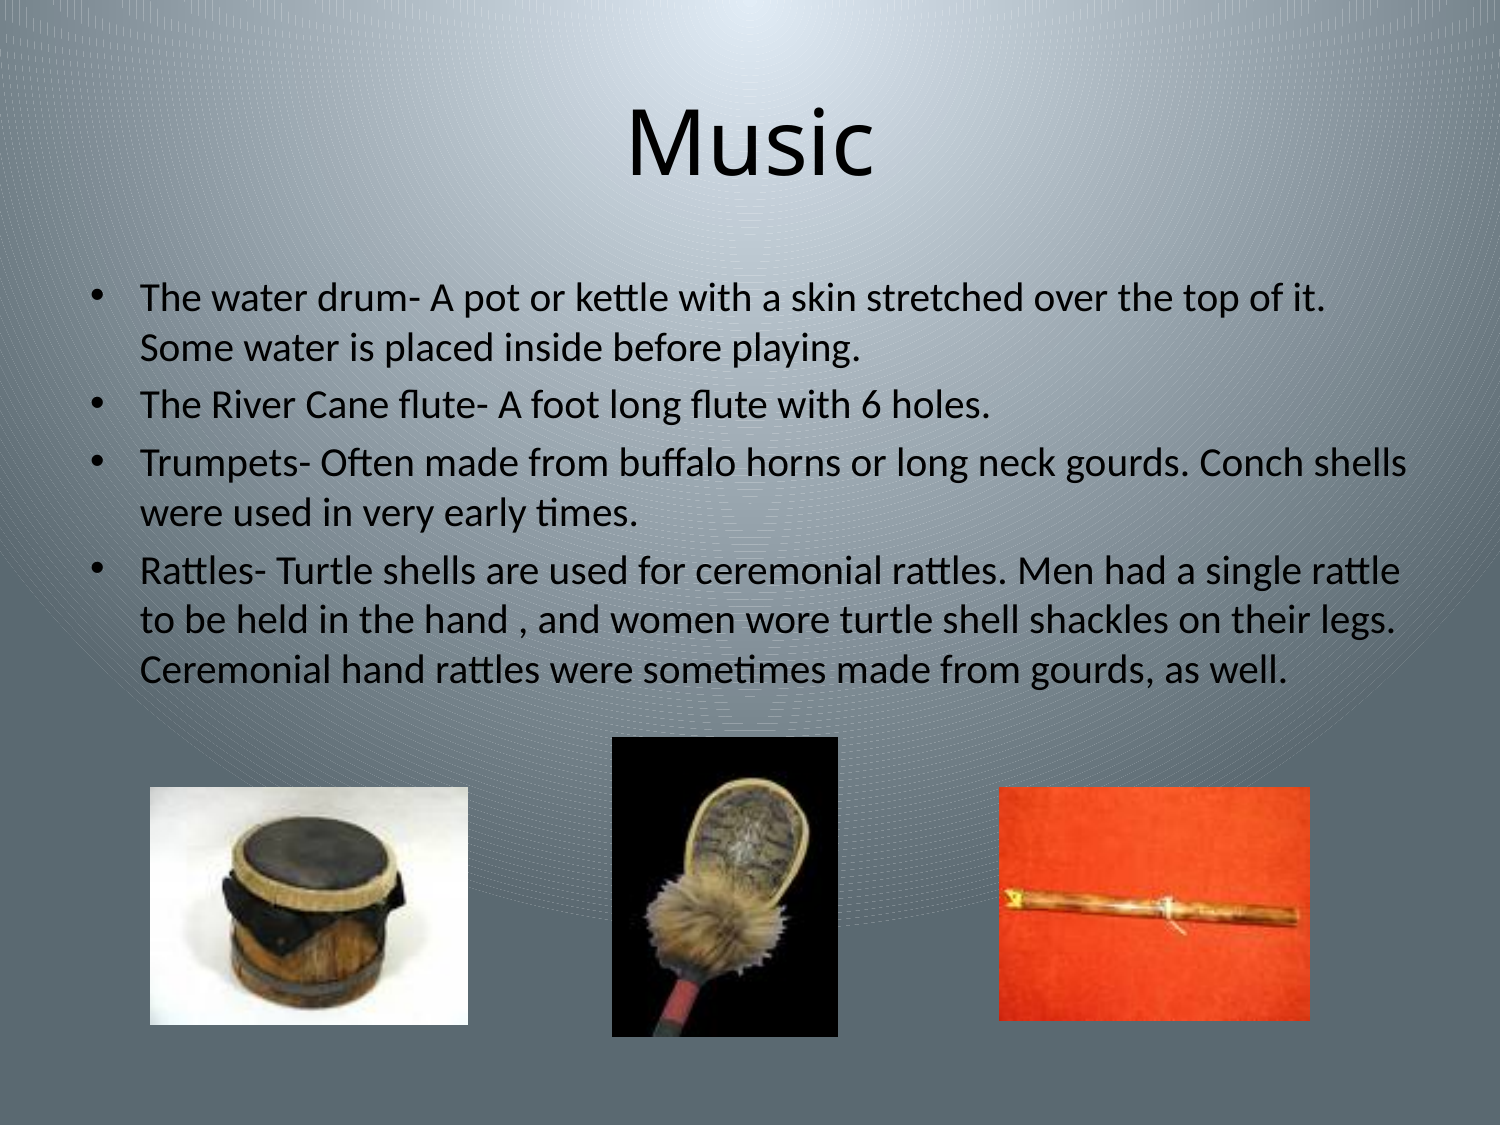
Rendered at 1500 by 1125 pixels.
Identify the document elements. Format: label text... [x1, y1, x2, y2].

picture [149, 787, 468, 1026]
list The water drum- A pot or kettle with a skin stretched over the top of it. Some water is placed inside before playing. The River Cane flute- A foot long flute with 6 holes. Trumpets- Often made from buffalo horns or long neck gourds. Conch shells were used in very early times. Rattles- Turtle shells are used for ceremonial rattles. Men had a single rattle to be held in the hand , and women wore turtle shell shackles on their legs. Ceremonial hand rattles were sometimes made from gourds, as well. [75, 262, 1425, 1005]
picture [999, 787, 1310, 1021]
title Music [75, 45, 1425, 233]
picture [612, 737, 838, 1037]
